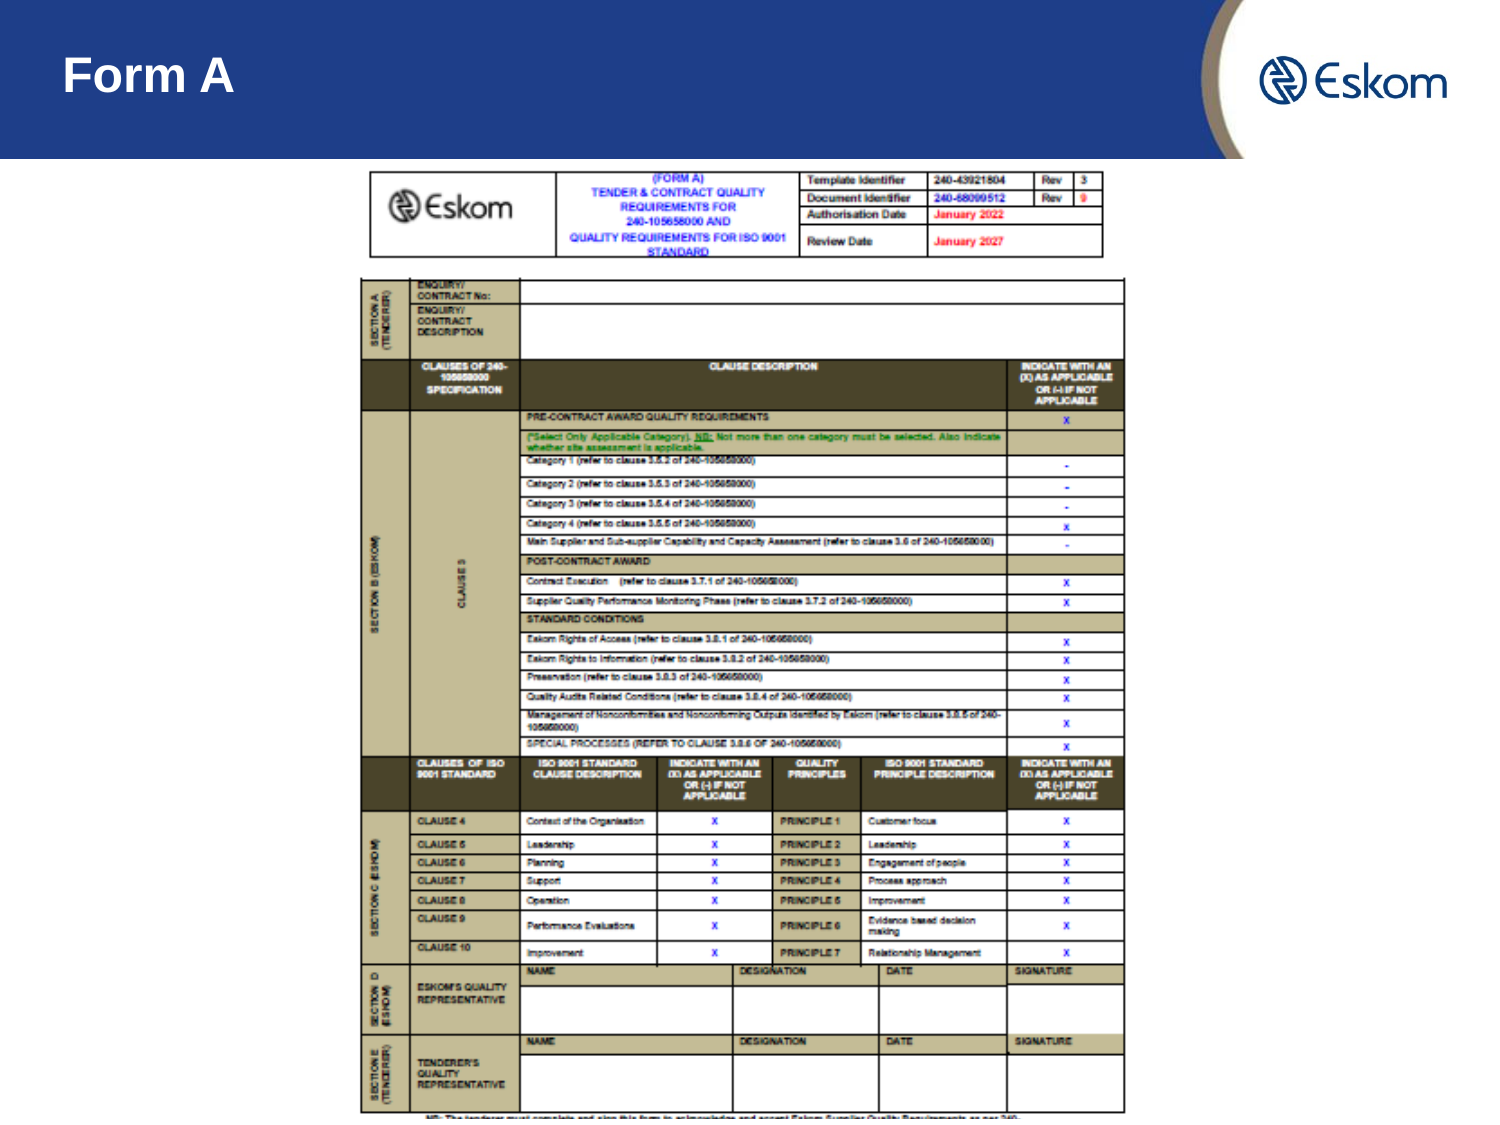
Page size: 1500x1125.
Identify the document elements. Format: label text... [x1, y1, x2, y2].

title Form A [47, 23, 1205, 130]
picture [1257, 55, 1450, 105]
picture [348, 160, 1138, 1119]
picture [0, 0, 1246, 159]
